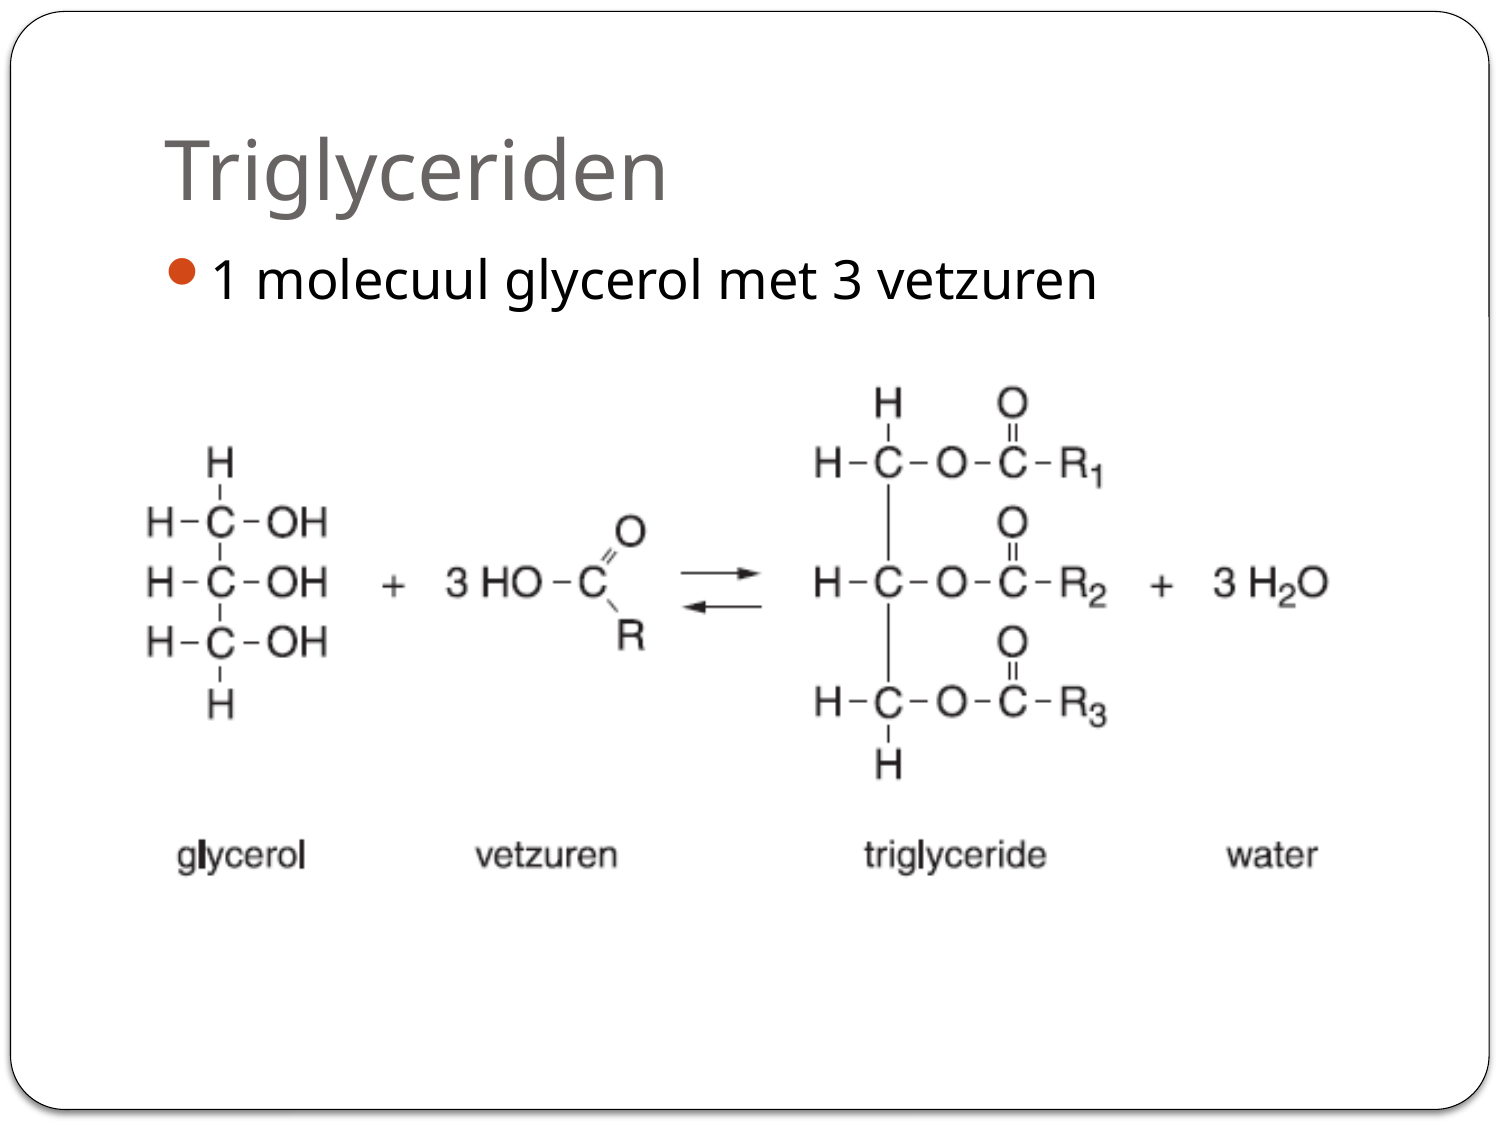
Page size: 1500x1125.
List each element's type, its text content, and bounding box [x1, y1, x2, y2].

title Triglyceriden [150, 45, 1425, 233]
list 1 molecuul glycerol met 3 vetzuren [150, 237, 1425, 988]
picture [123, 350, 1341, 885]
